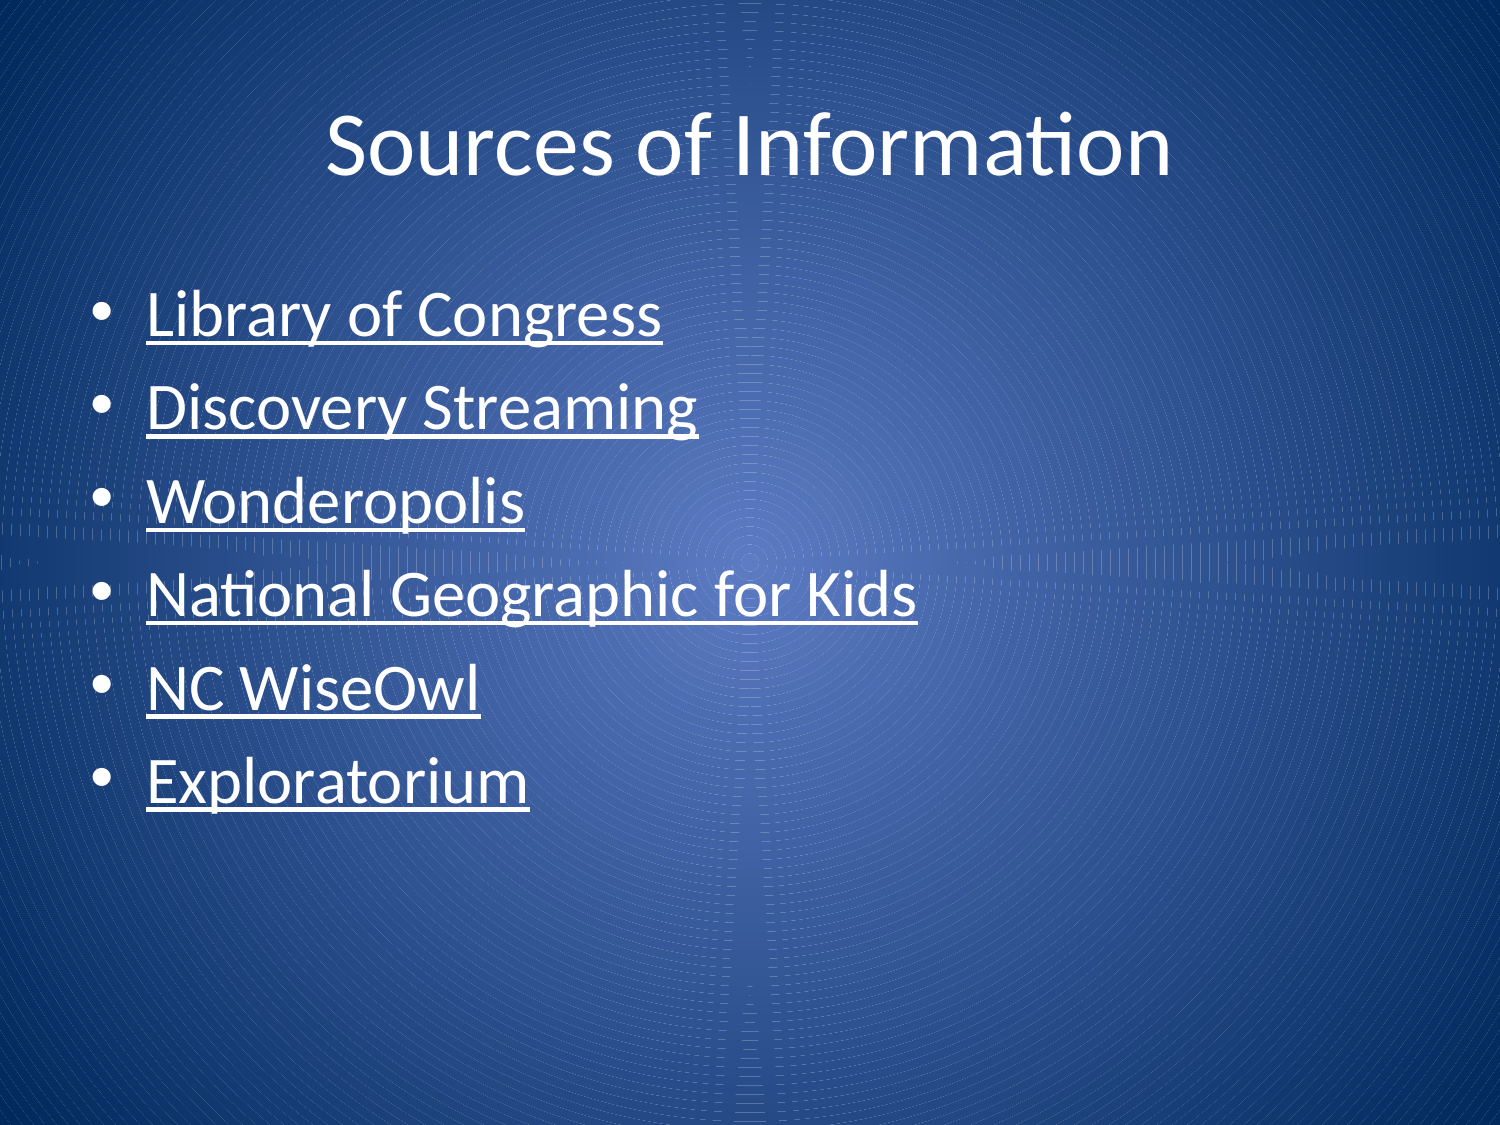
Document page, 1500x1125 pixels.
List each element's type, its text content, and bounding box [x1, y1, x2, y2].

list Library of Congress Discovery Streaming Wonderopolis National Geographic for Kids NC WiseOwl Exploratorium [75, 262, 1425, 1005]
title Sources of Information [75, 45, 1425, 233]
